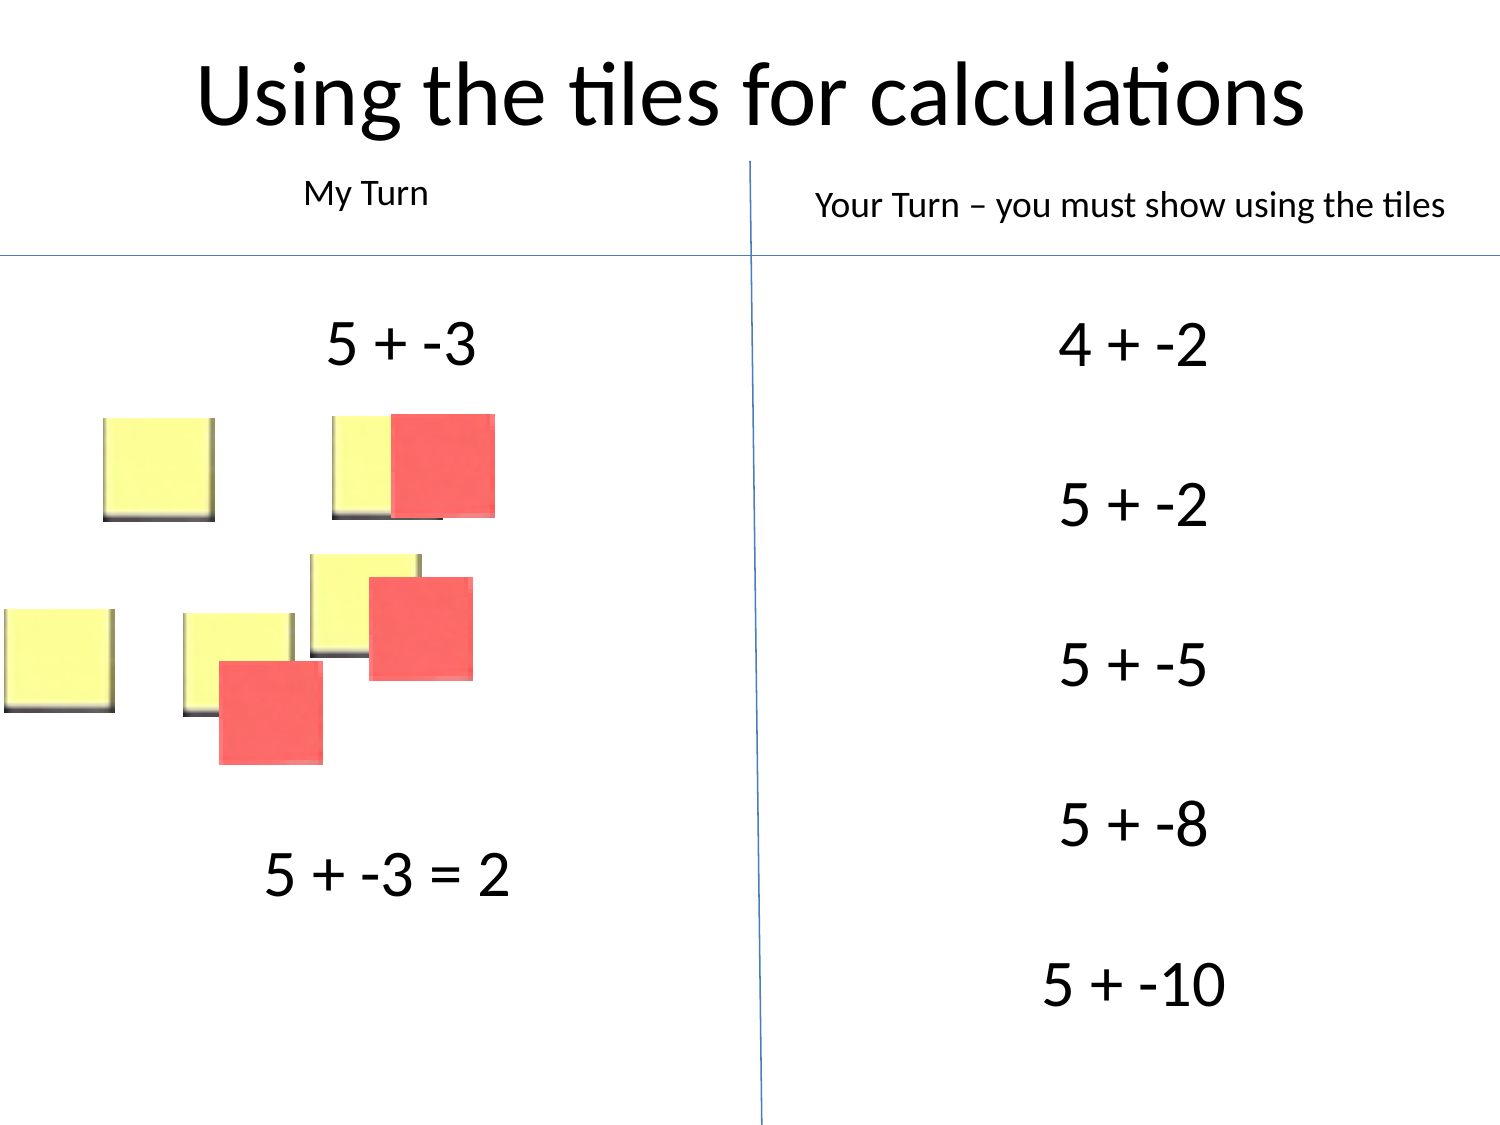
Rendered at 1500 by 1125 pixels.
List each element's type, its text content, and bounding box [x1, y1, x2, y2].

picture [103, 418, 215, 522]
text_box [749, 160, 762, 254]
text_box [749, 263, 762, 1125]
text_box My Turn [53, 160, 680, 222]
title Using the tiles for calculations [76, 0, 1427, 183]
picture [310, 554, 474, 681]
text_box 5 + -3 = 2 [86, 822, 689, 919]
picture [183, 613, 323, 765]
picture [4, 609, 116, 713]
text_box Your Turn – you must show using the tiles [767, 172, 1500, 234]
picture [331, 414, 495, 520]
text_box 5 + -3 [100, 290, 703, 387]
text_box 4 + -2 5 + -2 5 + -5 5 + -8 5 + -10 [832, 292, 1436, 1125]
